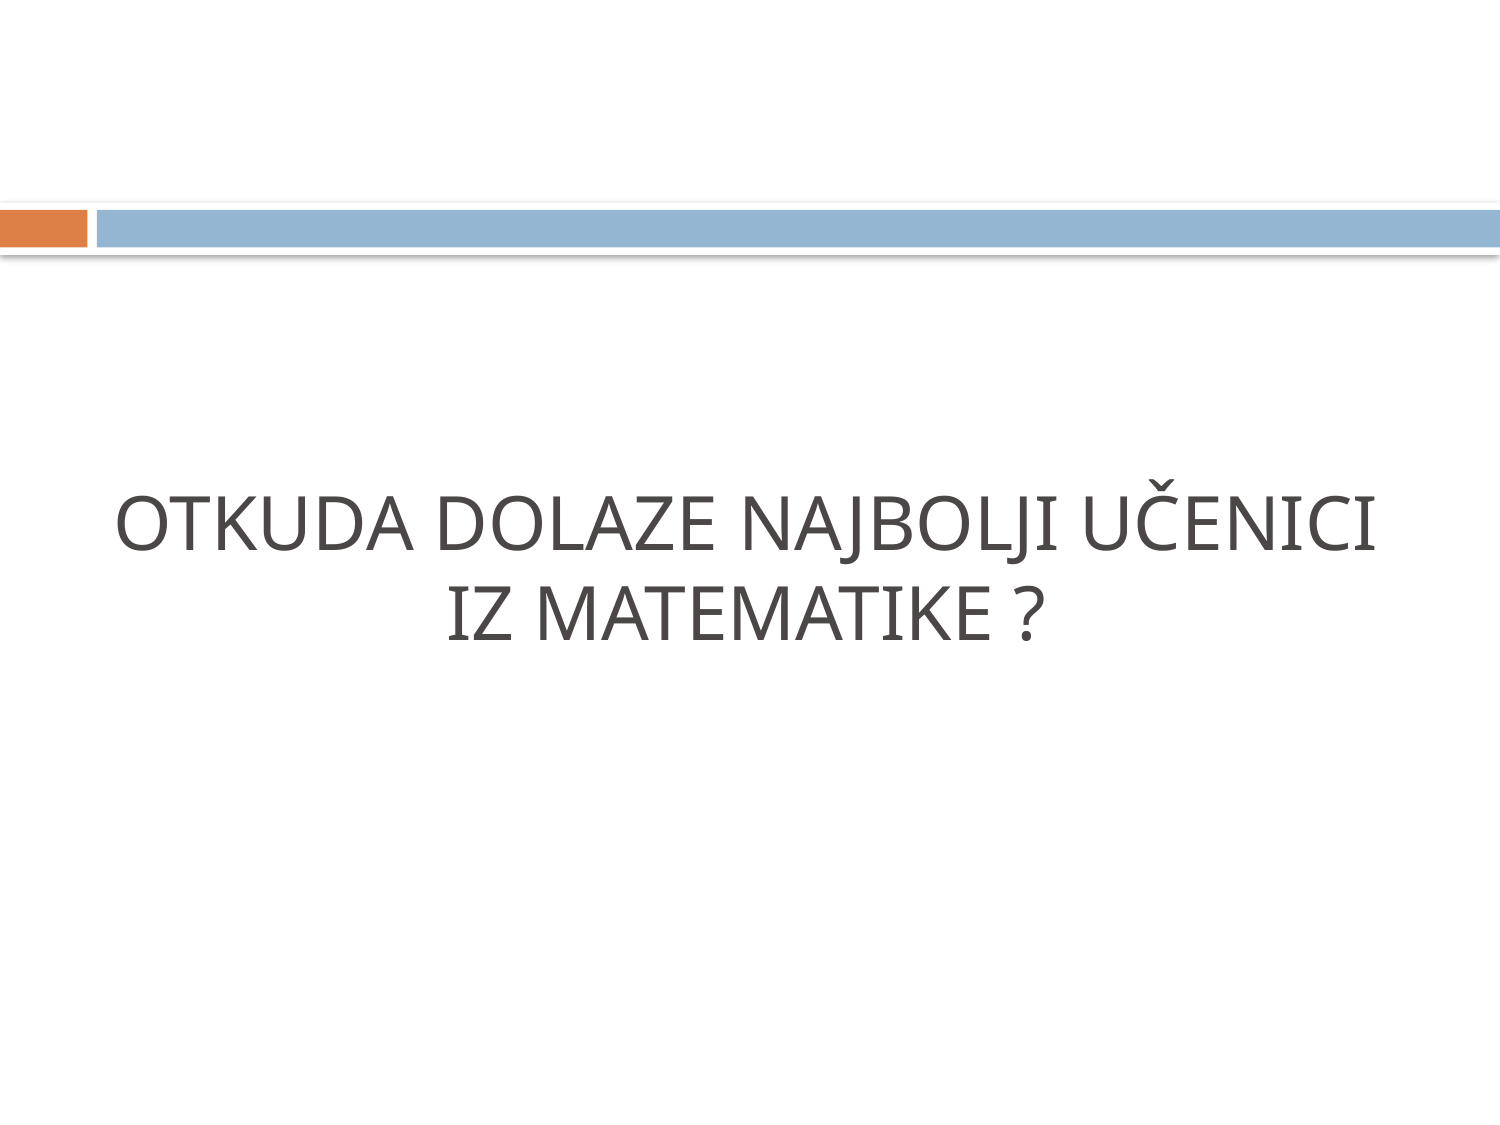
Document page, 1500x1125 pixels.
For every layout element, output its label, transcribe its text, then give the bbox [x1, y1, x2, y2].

text_box OTKUDA DOLAZE NAJBOLJI UČENICI IZ MATEMATIKE ? [88, 467, 1405, 663]
